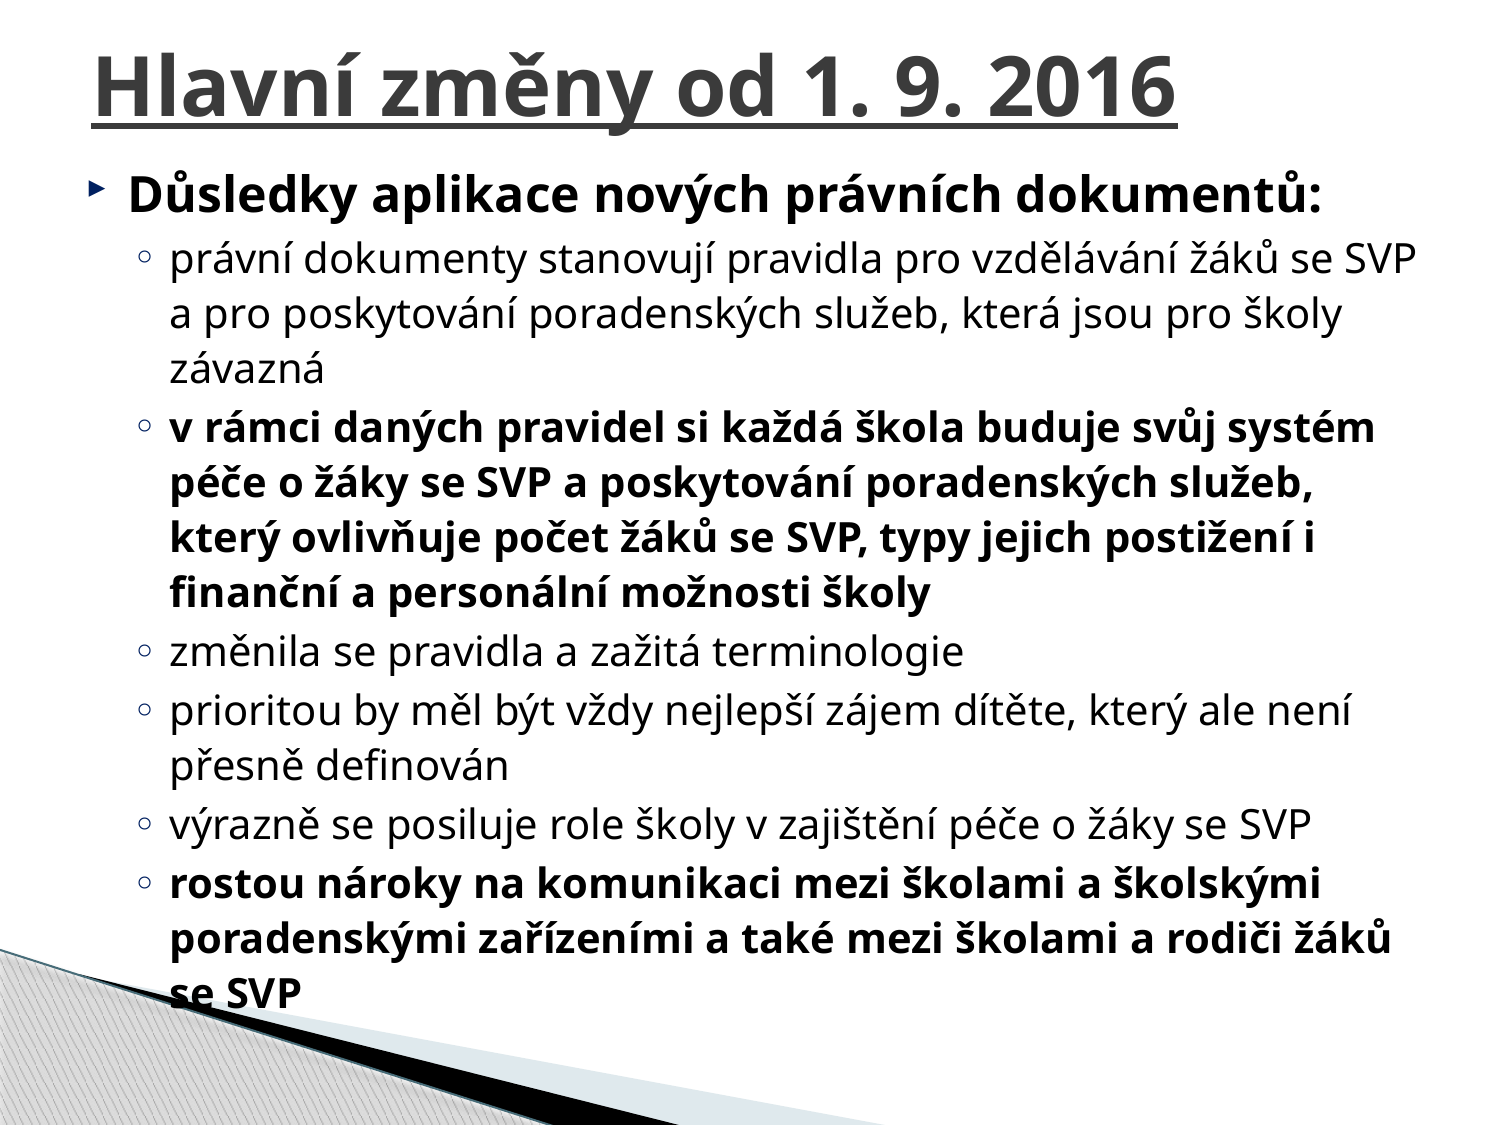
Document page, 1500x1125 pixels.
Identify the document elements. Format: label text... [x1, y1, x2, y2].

list Důsledky aplikace nových právních dokumentů: právní dokumenty stanovují pravidla pro vzdělávání žáků se SVP a pro poskytování poradenských služeb, která jsou pro školy závazná v rámci daných pravidel si každá škola buduje svůj systém péče o žáky se SVP a poskytování poradenských služeb, který ovlivňuje počet žáků se SVP, typy jejich postižení i finanční a personální možnosti školy změnila se pravidla a zažitá terminologie prioritou by měl být vždy nejlepší zájem dítěte, který ale není přesně definován výrazně se posiluje role školy v zajištění péče o žáky se SVP rostou nároky na komunikaci mezi školami a školskými poradenskými zařízeními a také mezi školami a rodiči žáků se SVP [53, 149, 1447, 1012]
title Hlavní změny od 1. 9. 2016 [76, 19, 1427, 147]
